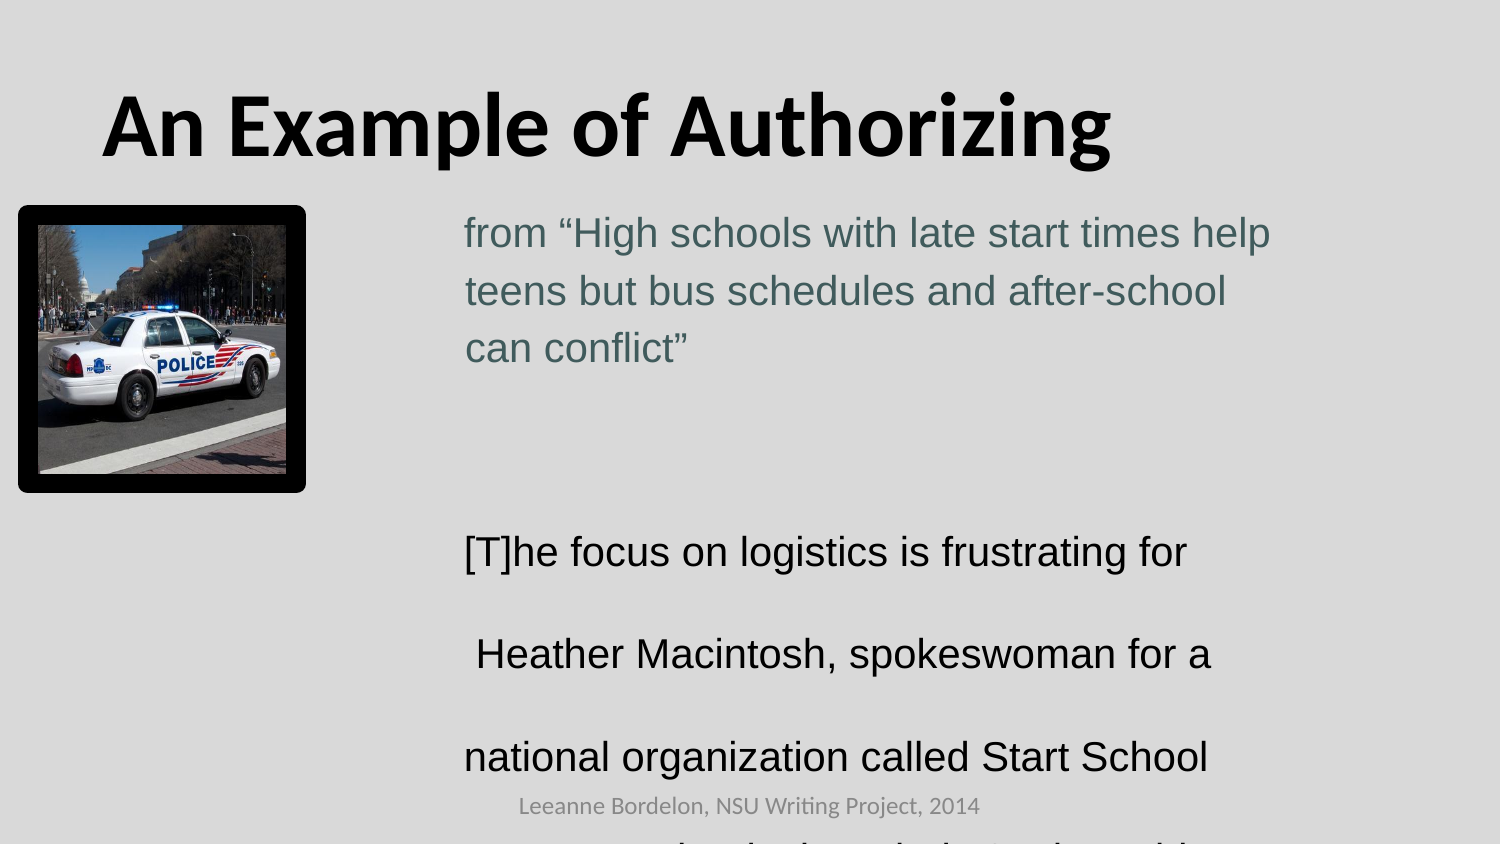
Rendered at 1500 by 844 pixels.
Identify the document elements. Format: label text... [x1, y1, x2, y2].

footer Leeanne Bordelon, NSU Writing Project, 2014 [496, 787, 1004, 822]
title An Example of Authorizing [87, 83, 1397, 170]
list from “High schools with late start times help teens but bus schedules and after-school can conflict” [T]he focus on logistics is frustrating for Heather Macintosh, spokeswoman for a national organization called Start School Later…. “What is the priority?” she said. “It should be education, health and safety.” [426, 190, 1313, 779]
picture [37, 224, 287, 474]
